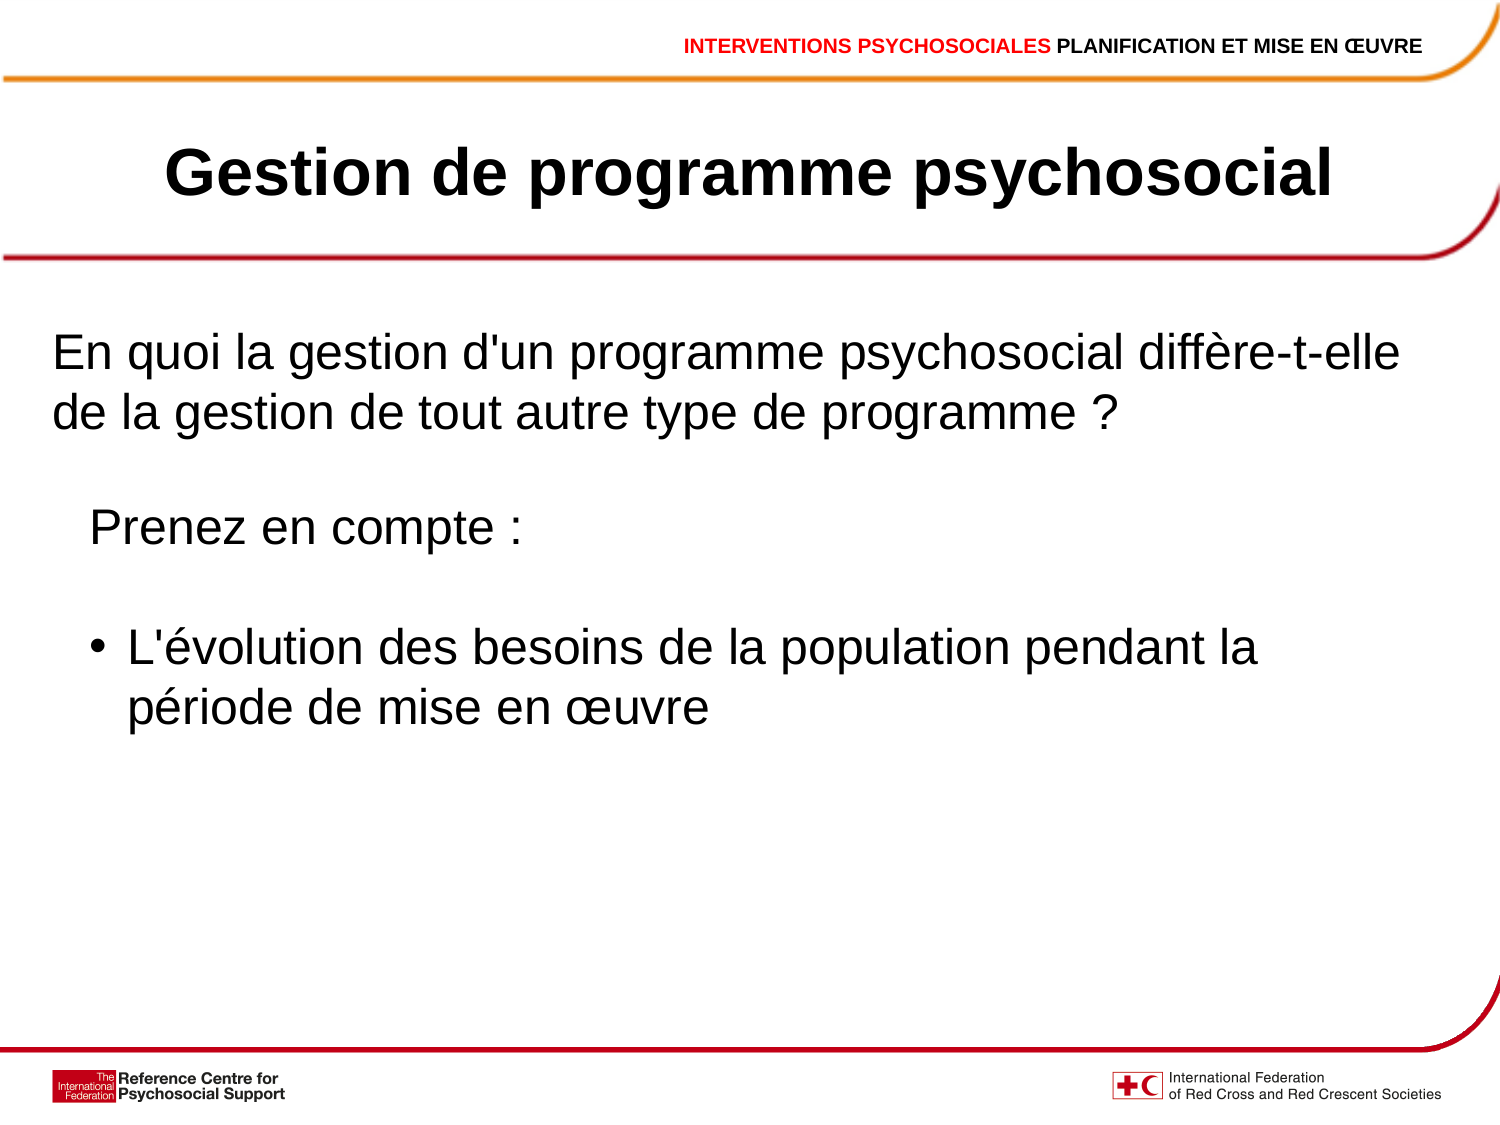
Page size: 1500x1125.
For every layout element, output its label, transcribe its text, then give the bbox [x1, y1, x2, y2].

text_box Prenez en compte : L'évolution des besoins de la population pendant la période de mise en œuvre [74, 487, 1442, 743]
text_box En quoi la gestion d'un programme psychosocial diffère-t-elle de la gestion de tout autre type de programme ? [37, 312, 1463, 448]
picture [0, 974, 1500, 1125]
picture [0, 0, 1500, 265]
